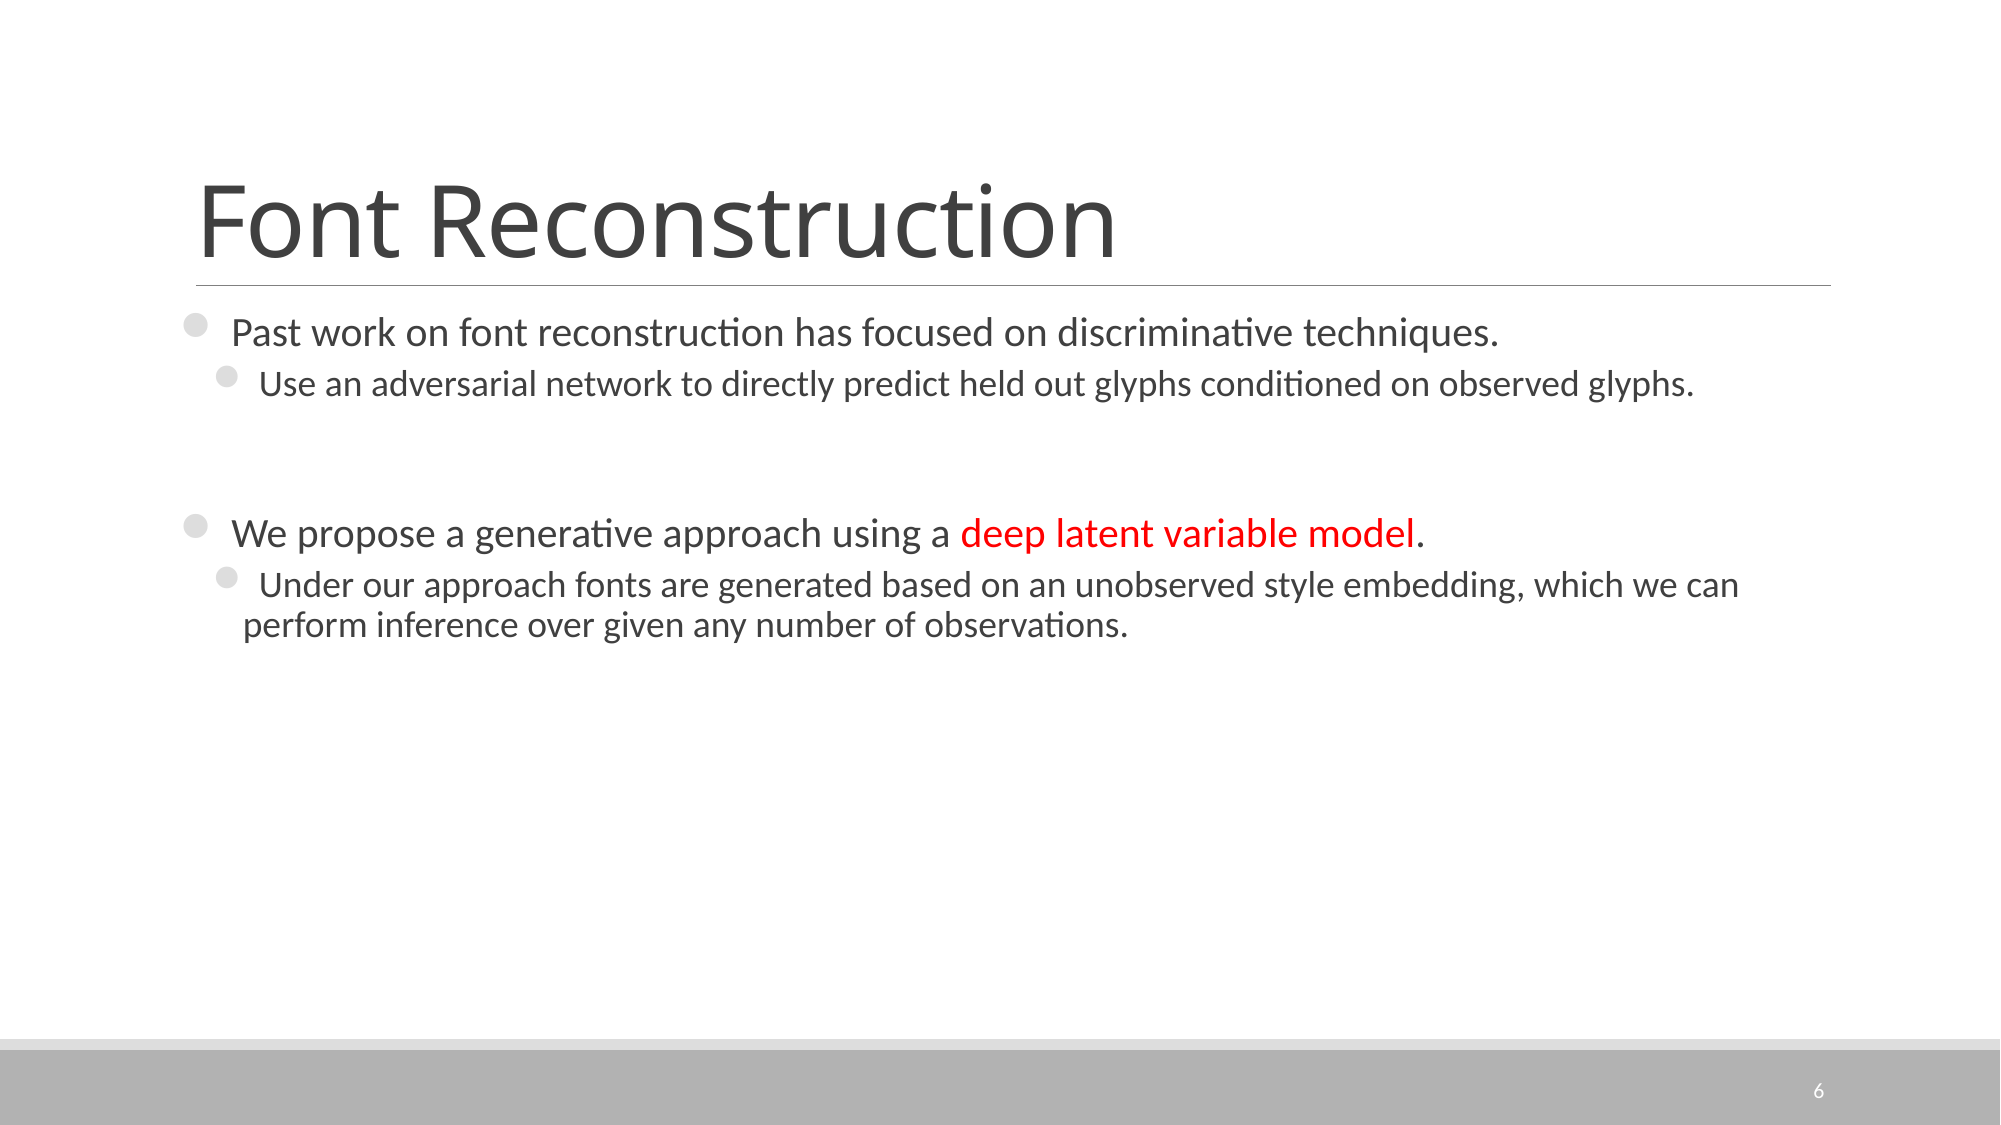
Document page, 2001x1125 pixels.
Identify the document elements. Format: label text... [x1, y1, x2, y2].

list Past work on font reconstruction has focused on discriminative techniques. Use an adversarial network to directly predict held out glyphs conditioned on observed glyphs. We propose a generative approach using a deep latent variable model. Under our approach fonts are generated based on an unobserved style embedding, which we can perform inference over given any number of observations. [180, 302, 1830, 963]
title Font Reconstruction [180, 47, 1830, 285]
slide_number 6 [1624, 1059, 1840, 1120]
